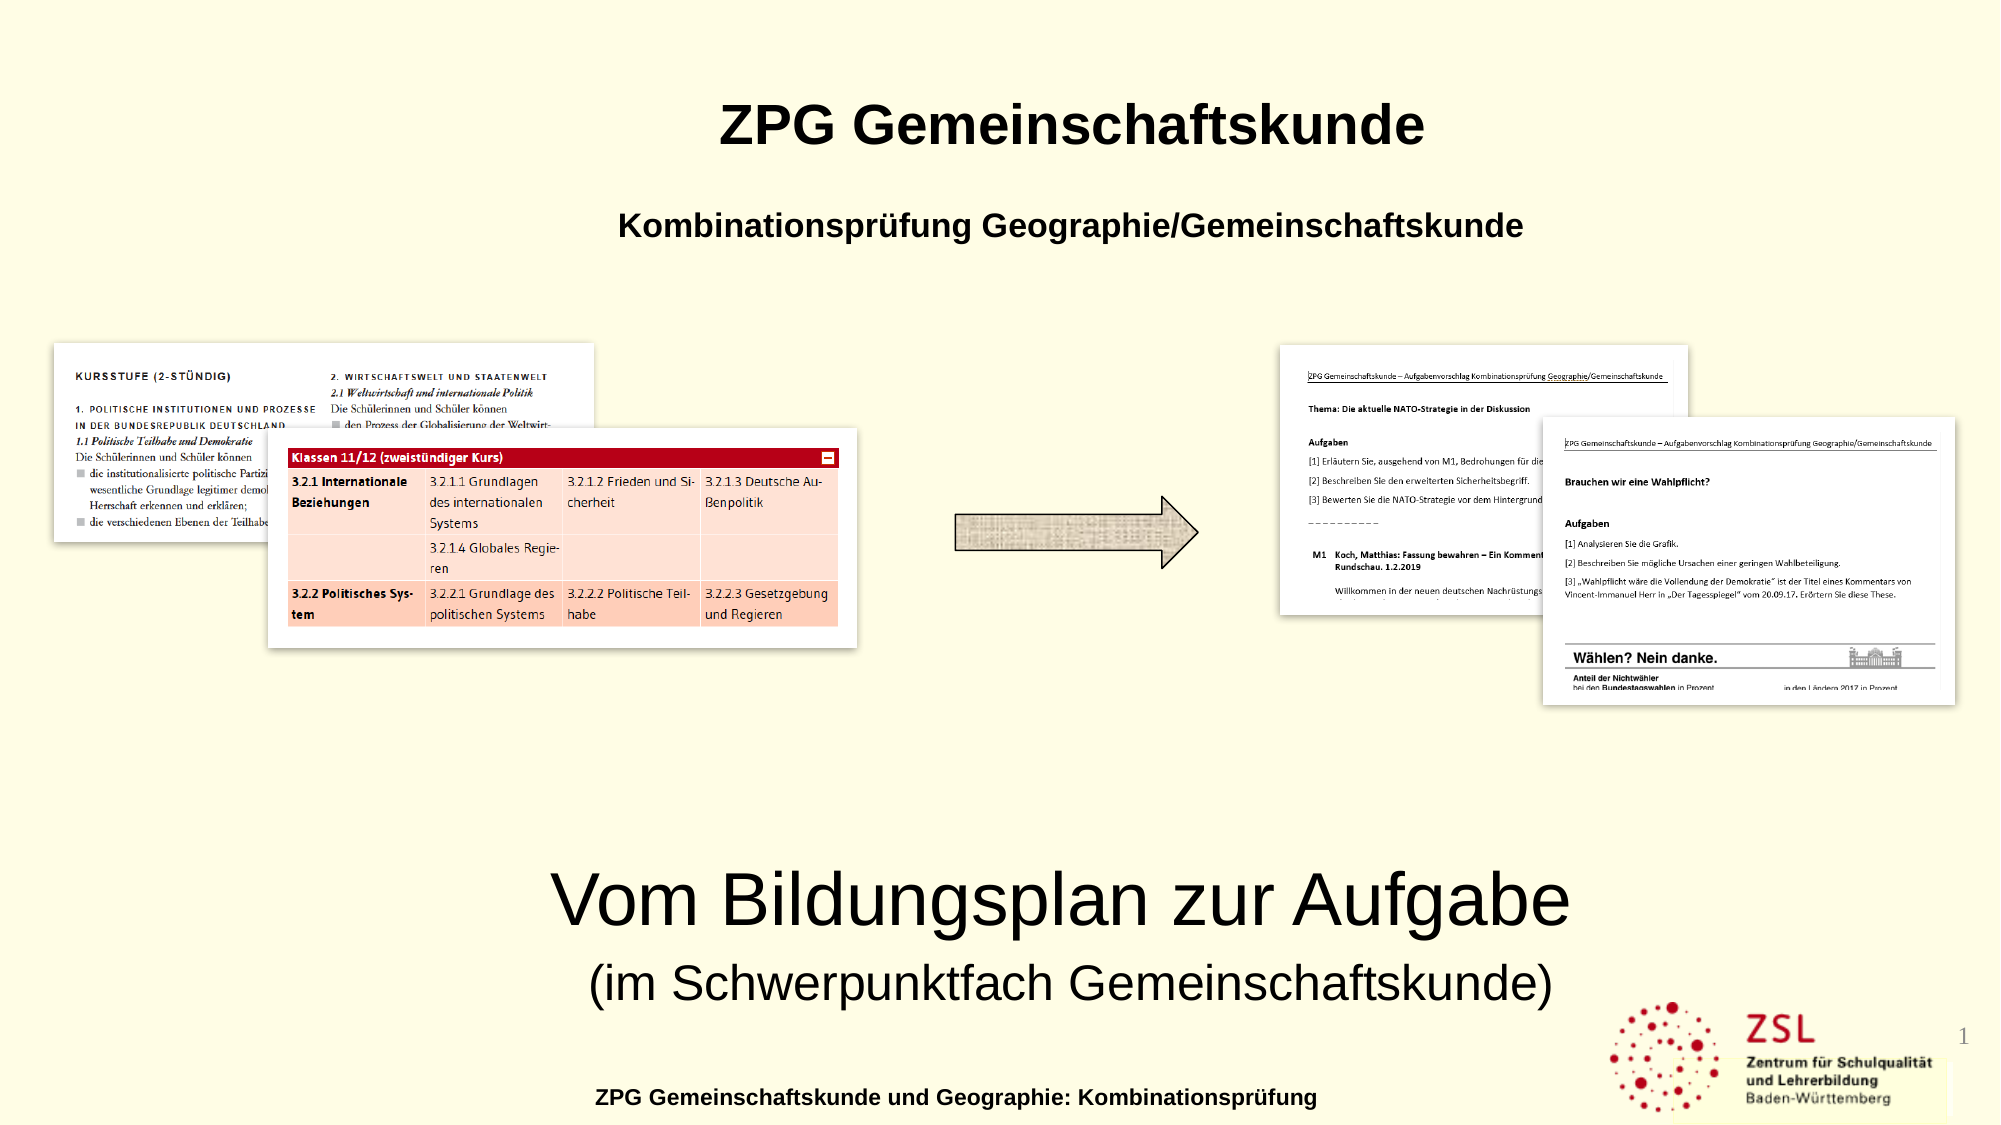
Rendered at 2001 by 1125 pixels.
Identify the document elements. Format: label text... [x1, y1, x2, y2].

picture [1762, 1002, 1935, 1114]
picture [1293, 359, 1941, 691]
slide_number 1 [1899, 1004, 1986, 1065]
picture [1947, 1065, 1953, 1116]
text_box ZPG Gemeinschaftskunde Kombinationsprüfung Geographie/Gemeinschaftskunde [374, 39, 1769, 343]
picture [67, 356, 843, 634]
text_box [955, 496, 1199, 569]
text_box Vom Bildungsplan zur Aufgabe (im Schwerpunktfach Gemeinschaftskunde) [382, 842, 1762, 1125]
